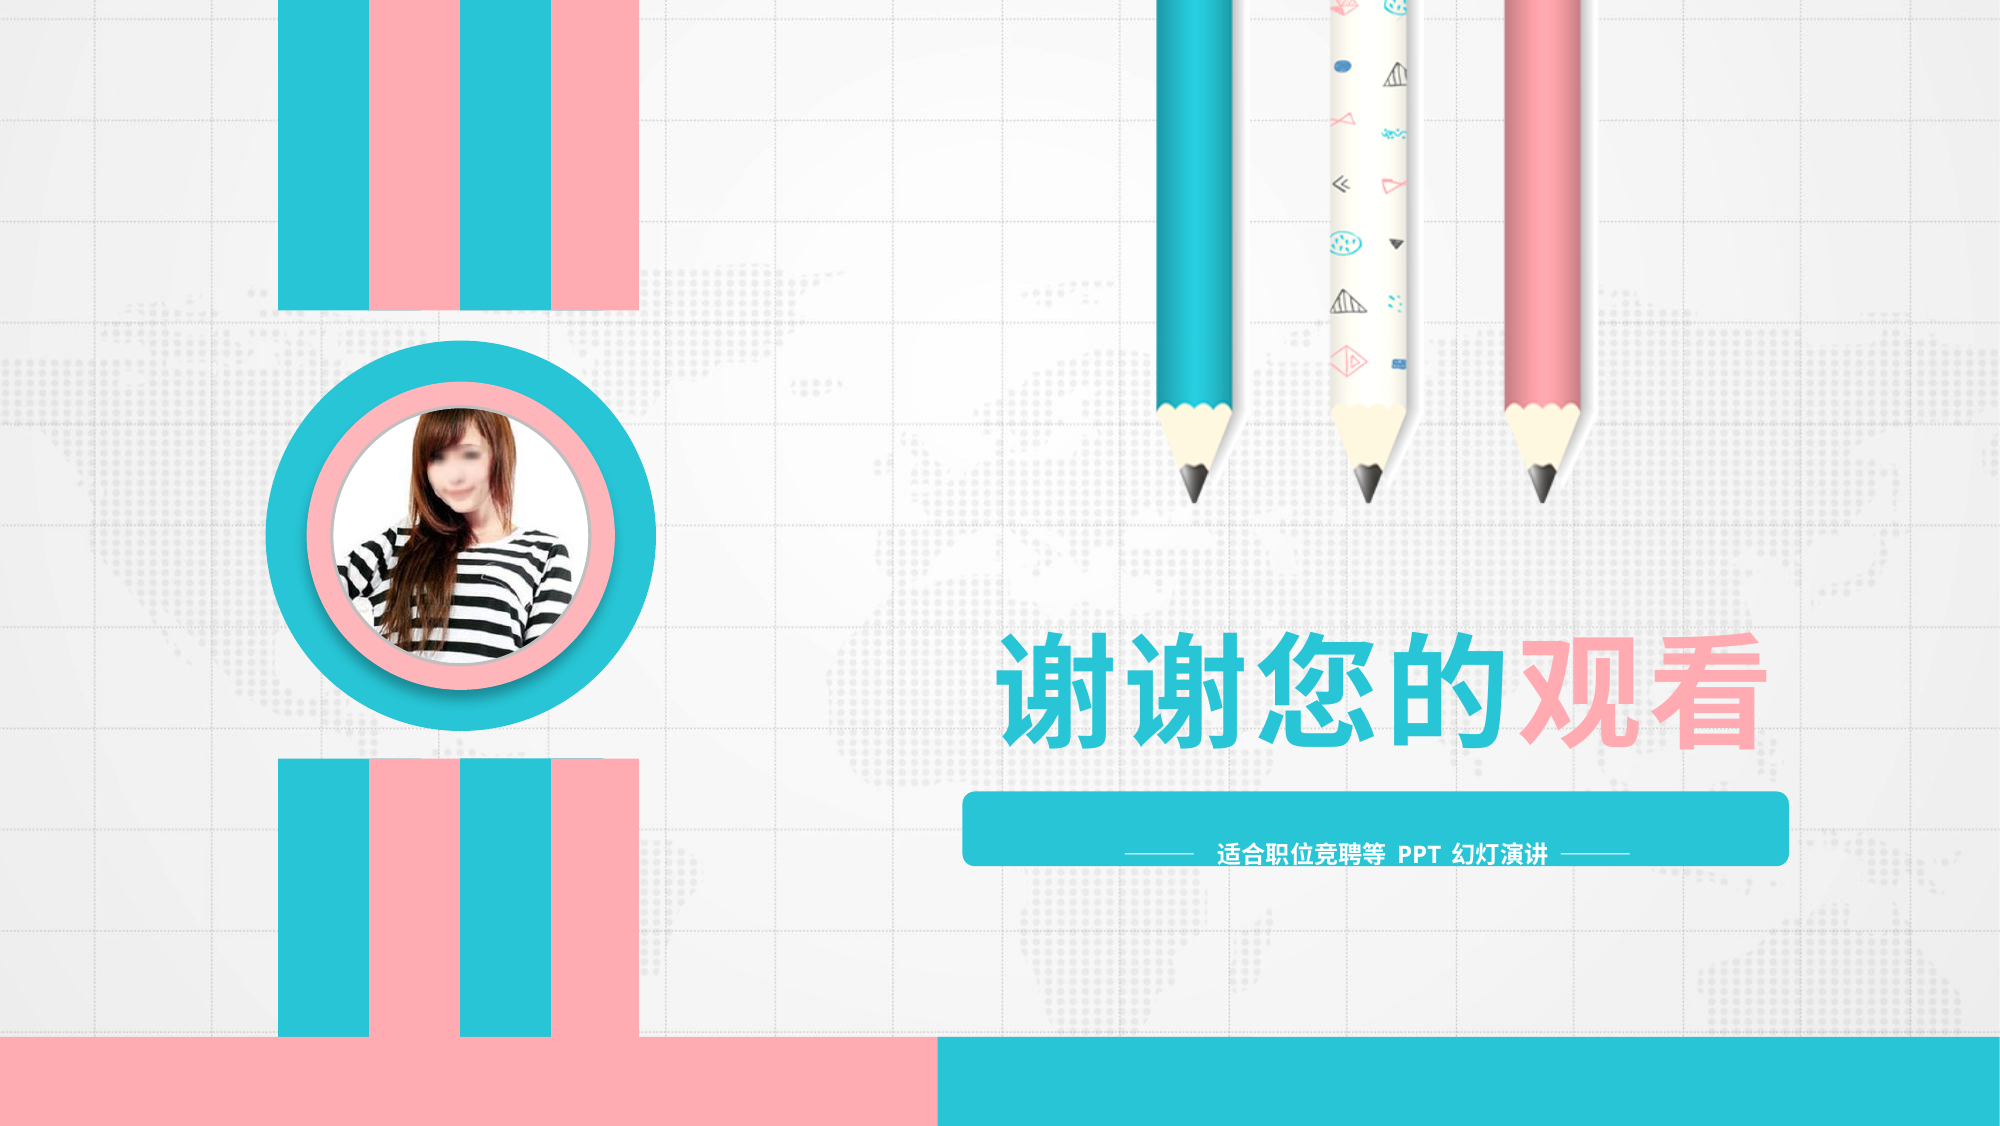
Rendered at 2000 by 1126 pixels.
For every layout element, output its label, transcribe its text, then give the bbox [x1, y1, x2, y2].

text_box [905, 791, 1851, 867]
text_box [0, 1036, 937, 1126]
text_box [264, 339, 658, 733]
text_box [278, 758, 640, 1069]
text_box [278, 0, 640, 311]
text_box 谢谢您的观看 [977, 606, 1789, 772]
text_box [305, 380, 616, 691]
text_box [937, 1036, 2000, 1126]
text_box [330, 405, 591, 666]
picture [0, 0, 2000, 1036]
